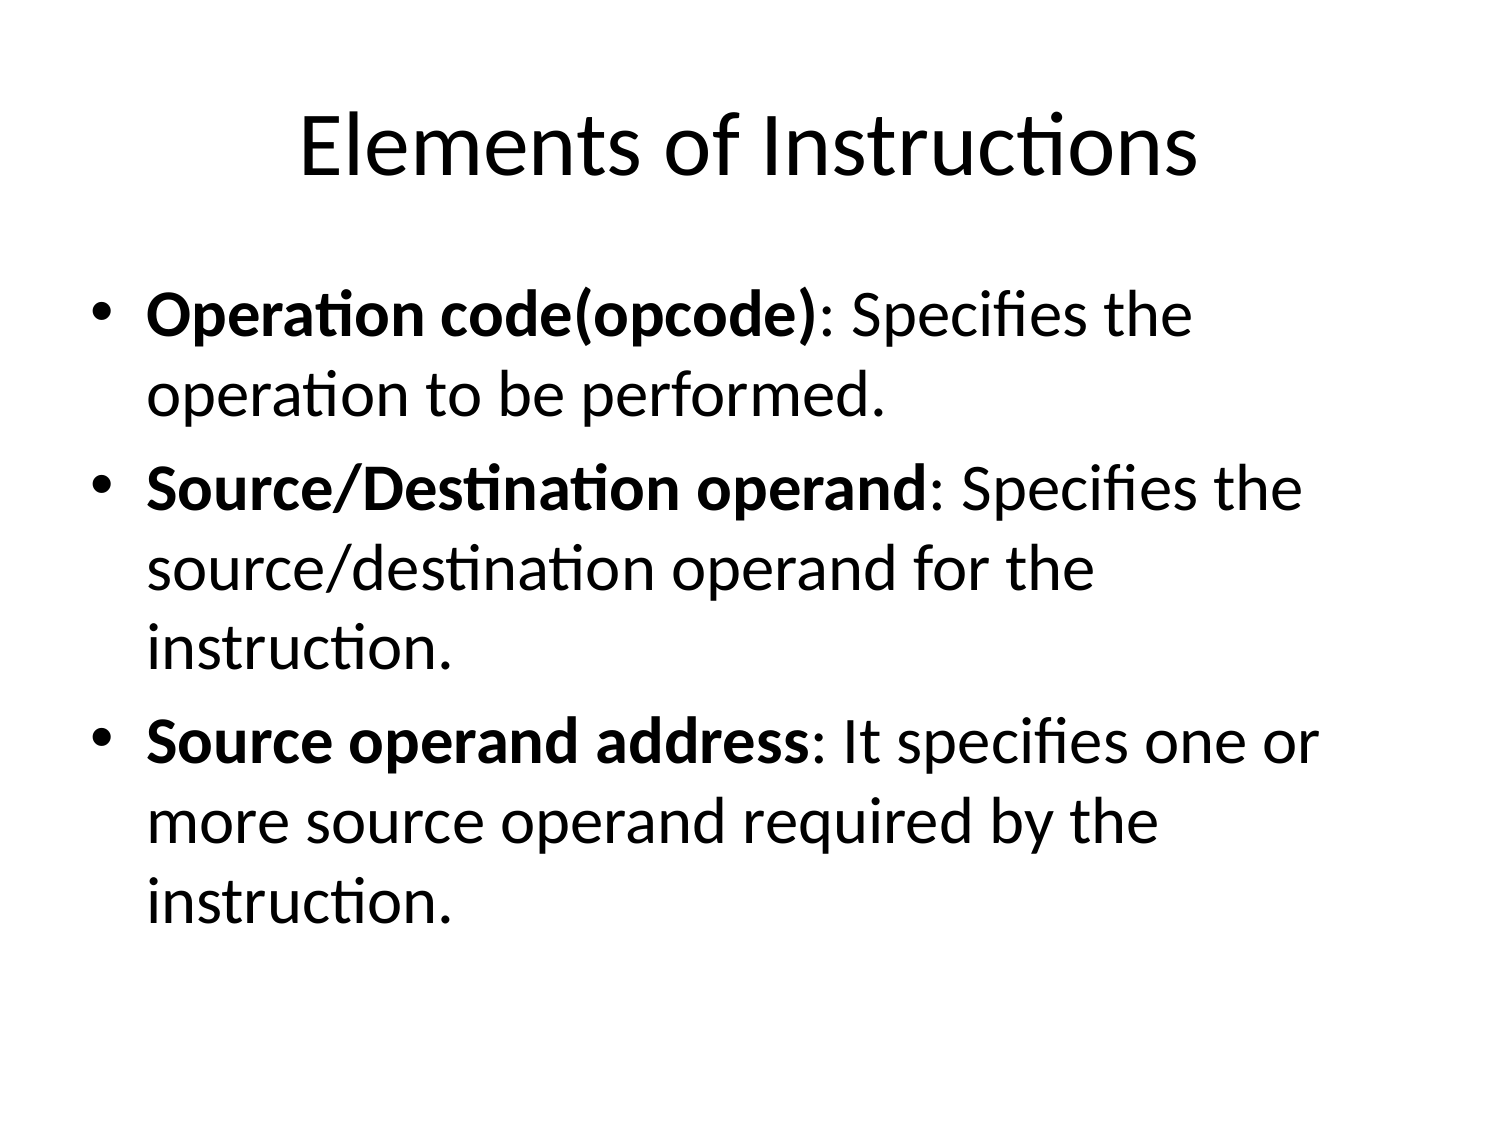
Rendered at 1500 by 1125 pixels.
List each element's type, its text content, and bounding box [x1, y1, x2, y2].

title Elements of Instructions [75, 45, 1425, 233]
list Operation code(opcode): Specifies the operation to be performed. Source/Destination operand: Specifies the source/destination operand for the instruction. Source operand address: It specifies one or more source operand required by the instruction. [75, 262, 1425, 1005]
